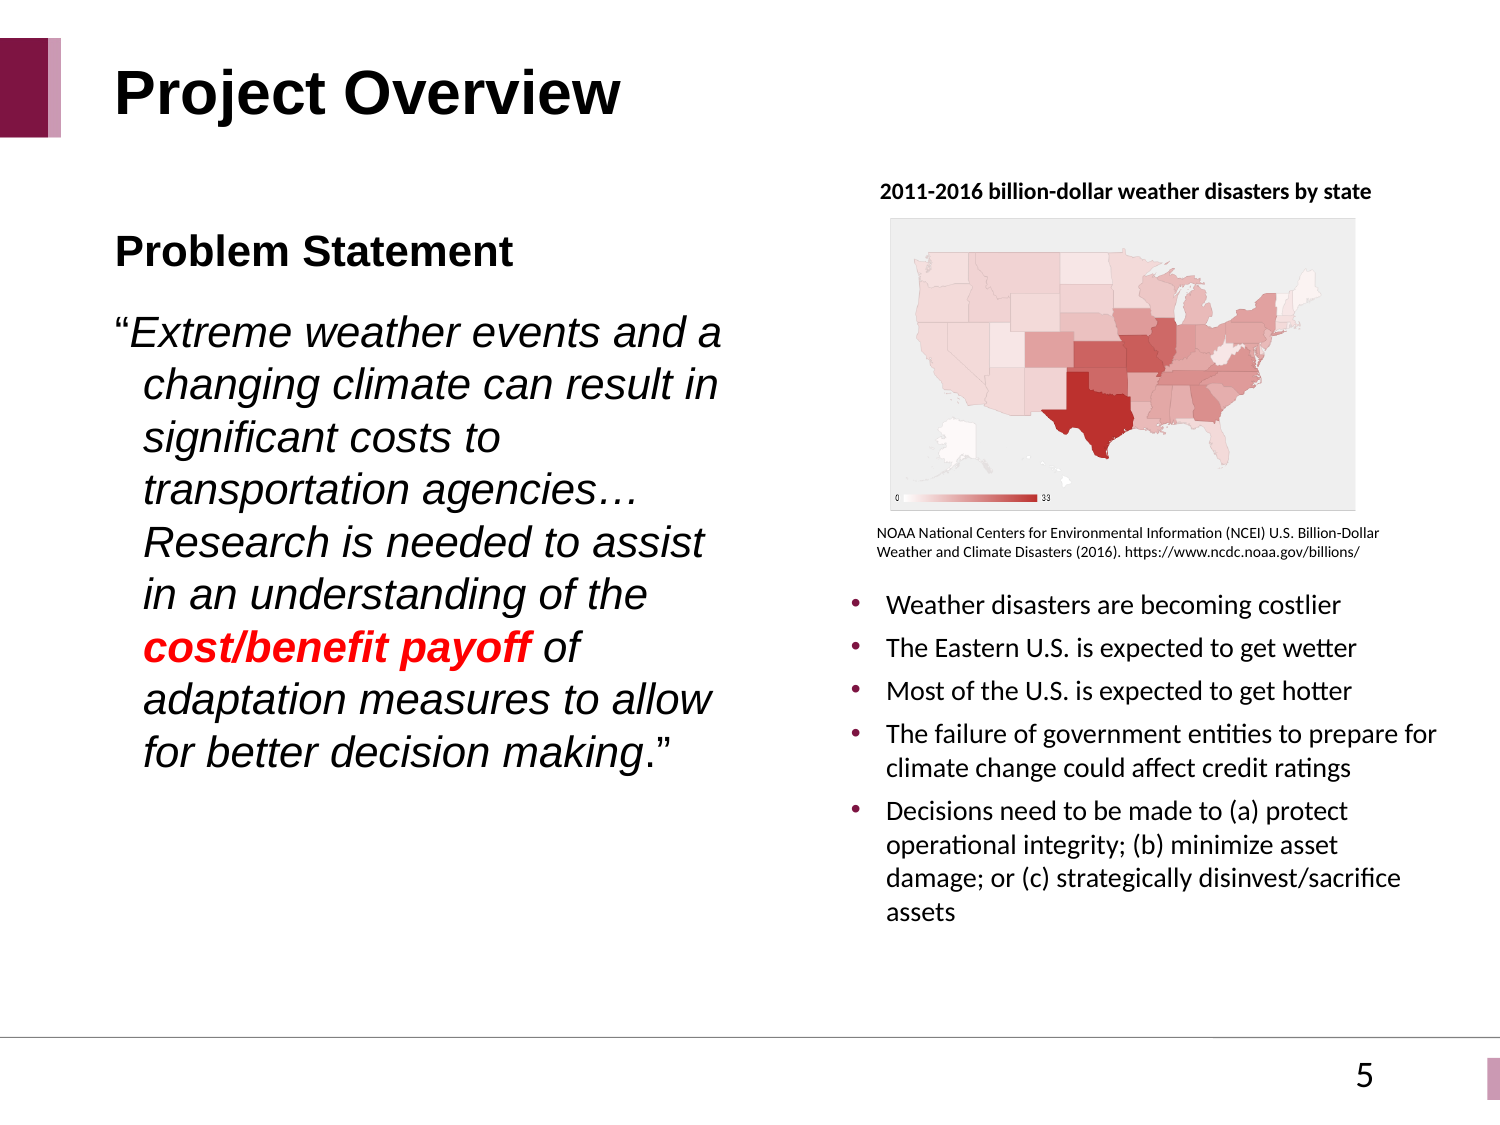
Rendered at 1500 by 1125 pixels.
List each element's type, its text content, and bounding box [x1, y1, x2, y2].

text_box NOAA National Centers for Environmental Information (NCEI) U.S. Billion-Dollar Weather and Climate Disasters (2016). https://www.ncdc.noaa.gov/billions/ [862, 515, 1425, 568]
text_box 2011-2016 billion-dollar weather disasters by state [865, 168, 1387, 212]
slide_number 5 [1059, 1042, 1397, 1103]
picture [881, 215, 1360, 516]
text_box Weather disasters are becoming costlier The Eastern U.S. is expected to get wetter Most of the U.S. is expected to get hotter The failure of government entities to prepare for climate change could affect credit ratings Decisions need to be made to (a) protect operational integrity; (b) minimize asset damage; or (c) strategically disinvest/sacrifice assets [779, 578, 1455, 935]
picture [0, 37, 63, 138]
title Project Overview [99, 37, 1438, 143]
list Problem Statement “Extreme weather events and a changing climate can result in significant costs to transportation agencies…Research is needed to assist in an understanding of the cost/benefit payoff of adaptation measures to allow for better decision making.” [99, 215, 741, 943]
